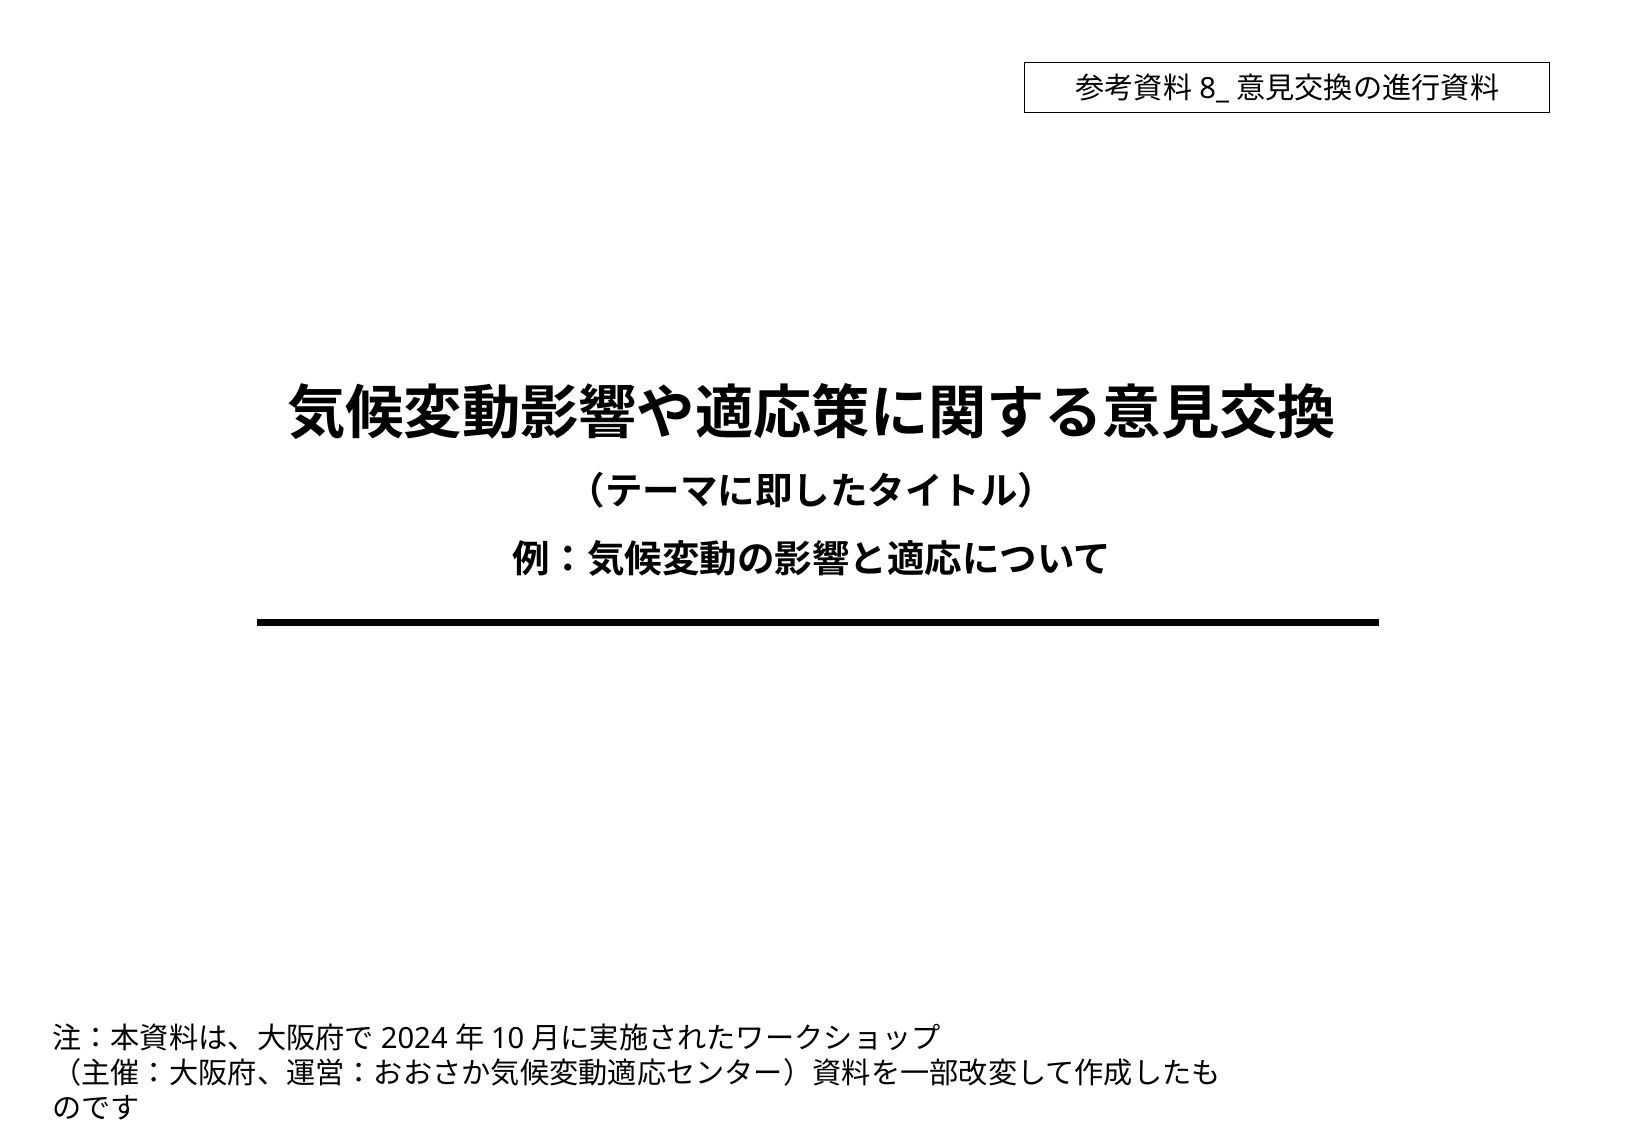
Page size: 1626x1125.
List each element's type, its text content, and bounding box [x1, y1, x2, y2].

text_box 注：本資料は、大阪府で2024年10月に実施されたワークショップ （主催：大阪府、運営：おおさか気候変動適応センター）資料を一部改変して作成したものです [37, 1012, 1255, 1125]
title 気候変動影響や適応策に関する意見交換 （テーマに即したタイトル） 例：気候変動の影響と適応について [203, 299, 1421, 588]
text_box 参考資料8_意見交換の進行資料 [1024, 62, 1550, 113]
